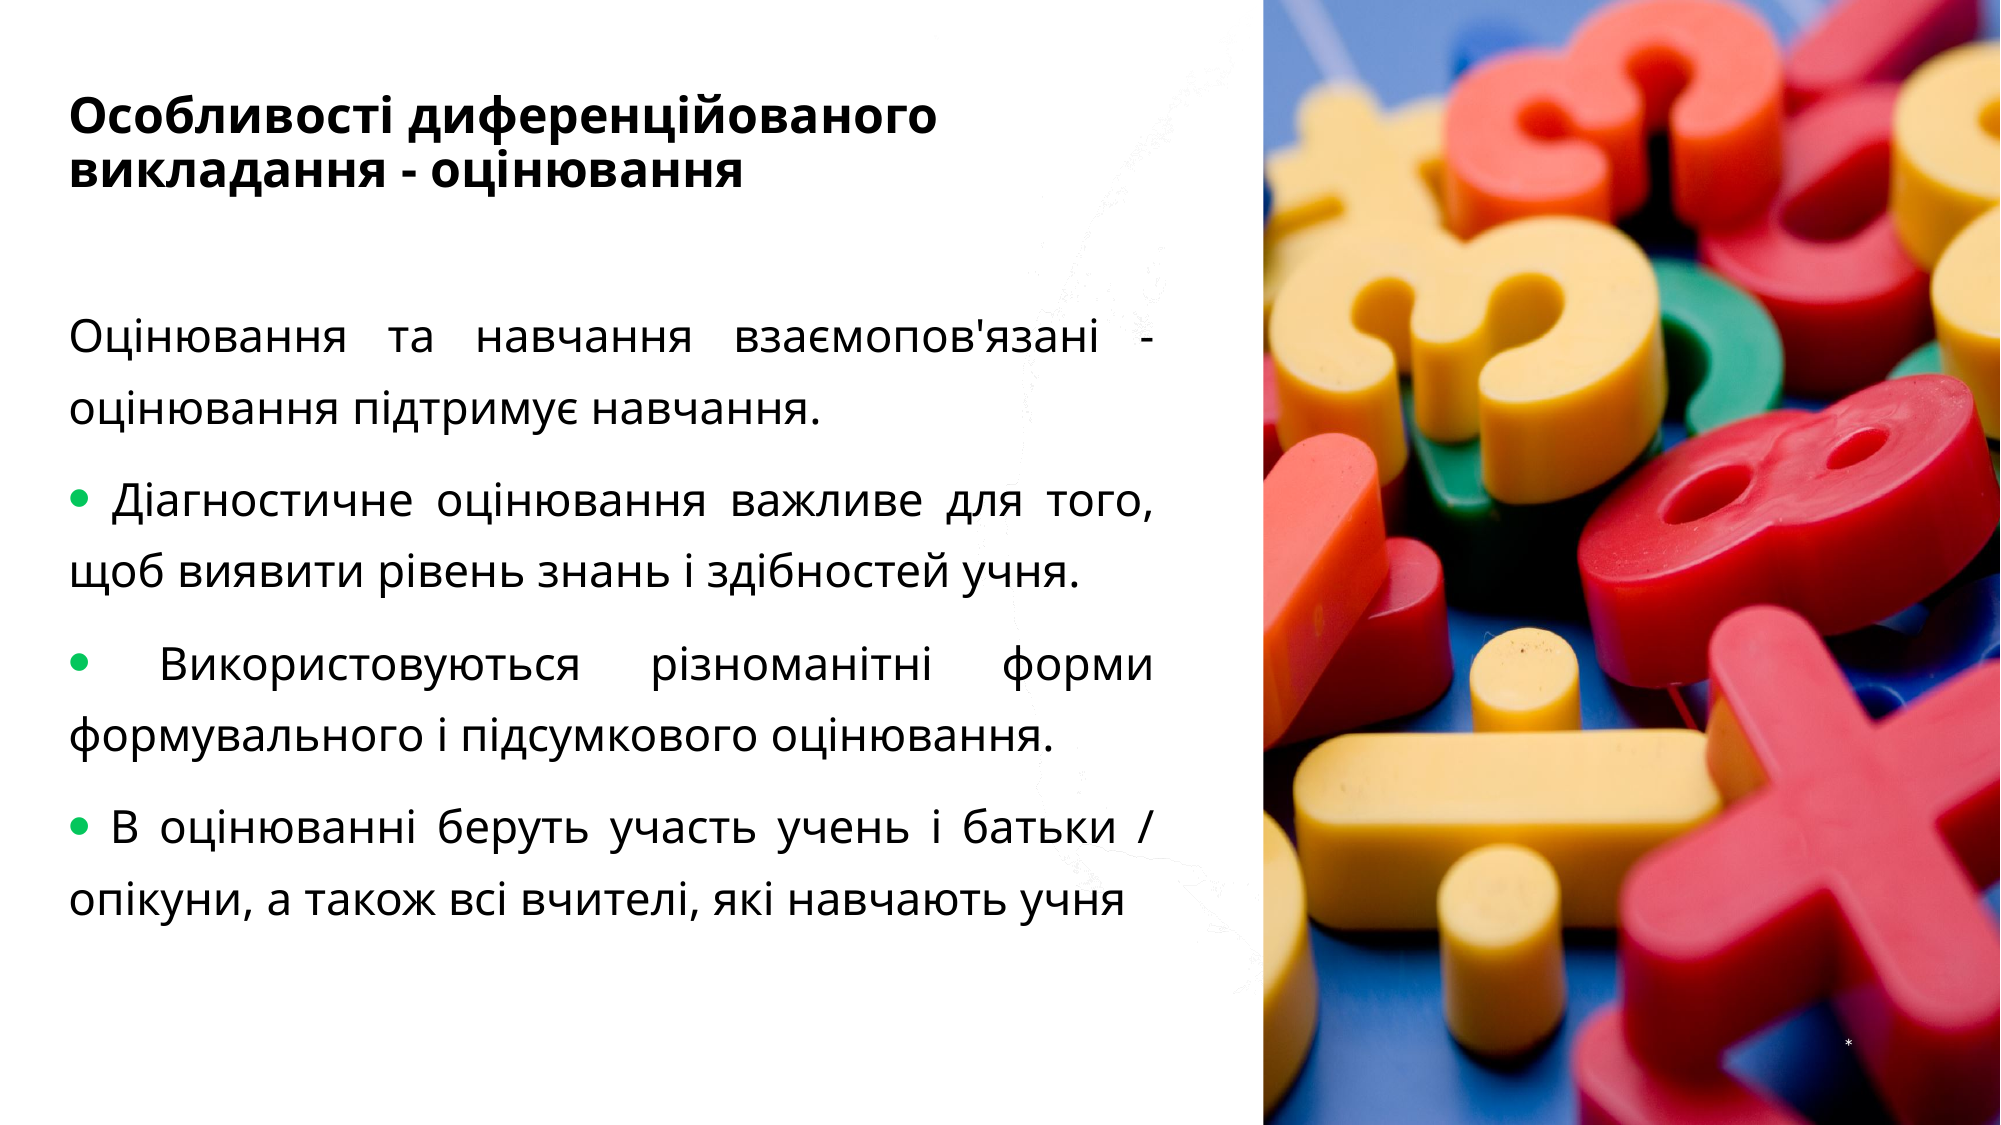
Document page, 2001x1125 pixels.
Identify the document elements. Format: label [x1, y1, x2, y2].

picture [0, 0, 1263, 1125]
list [1263, 0, 2000, 1125]
